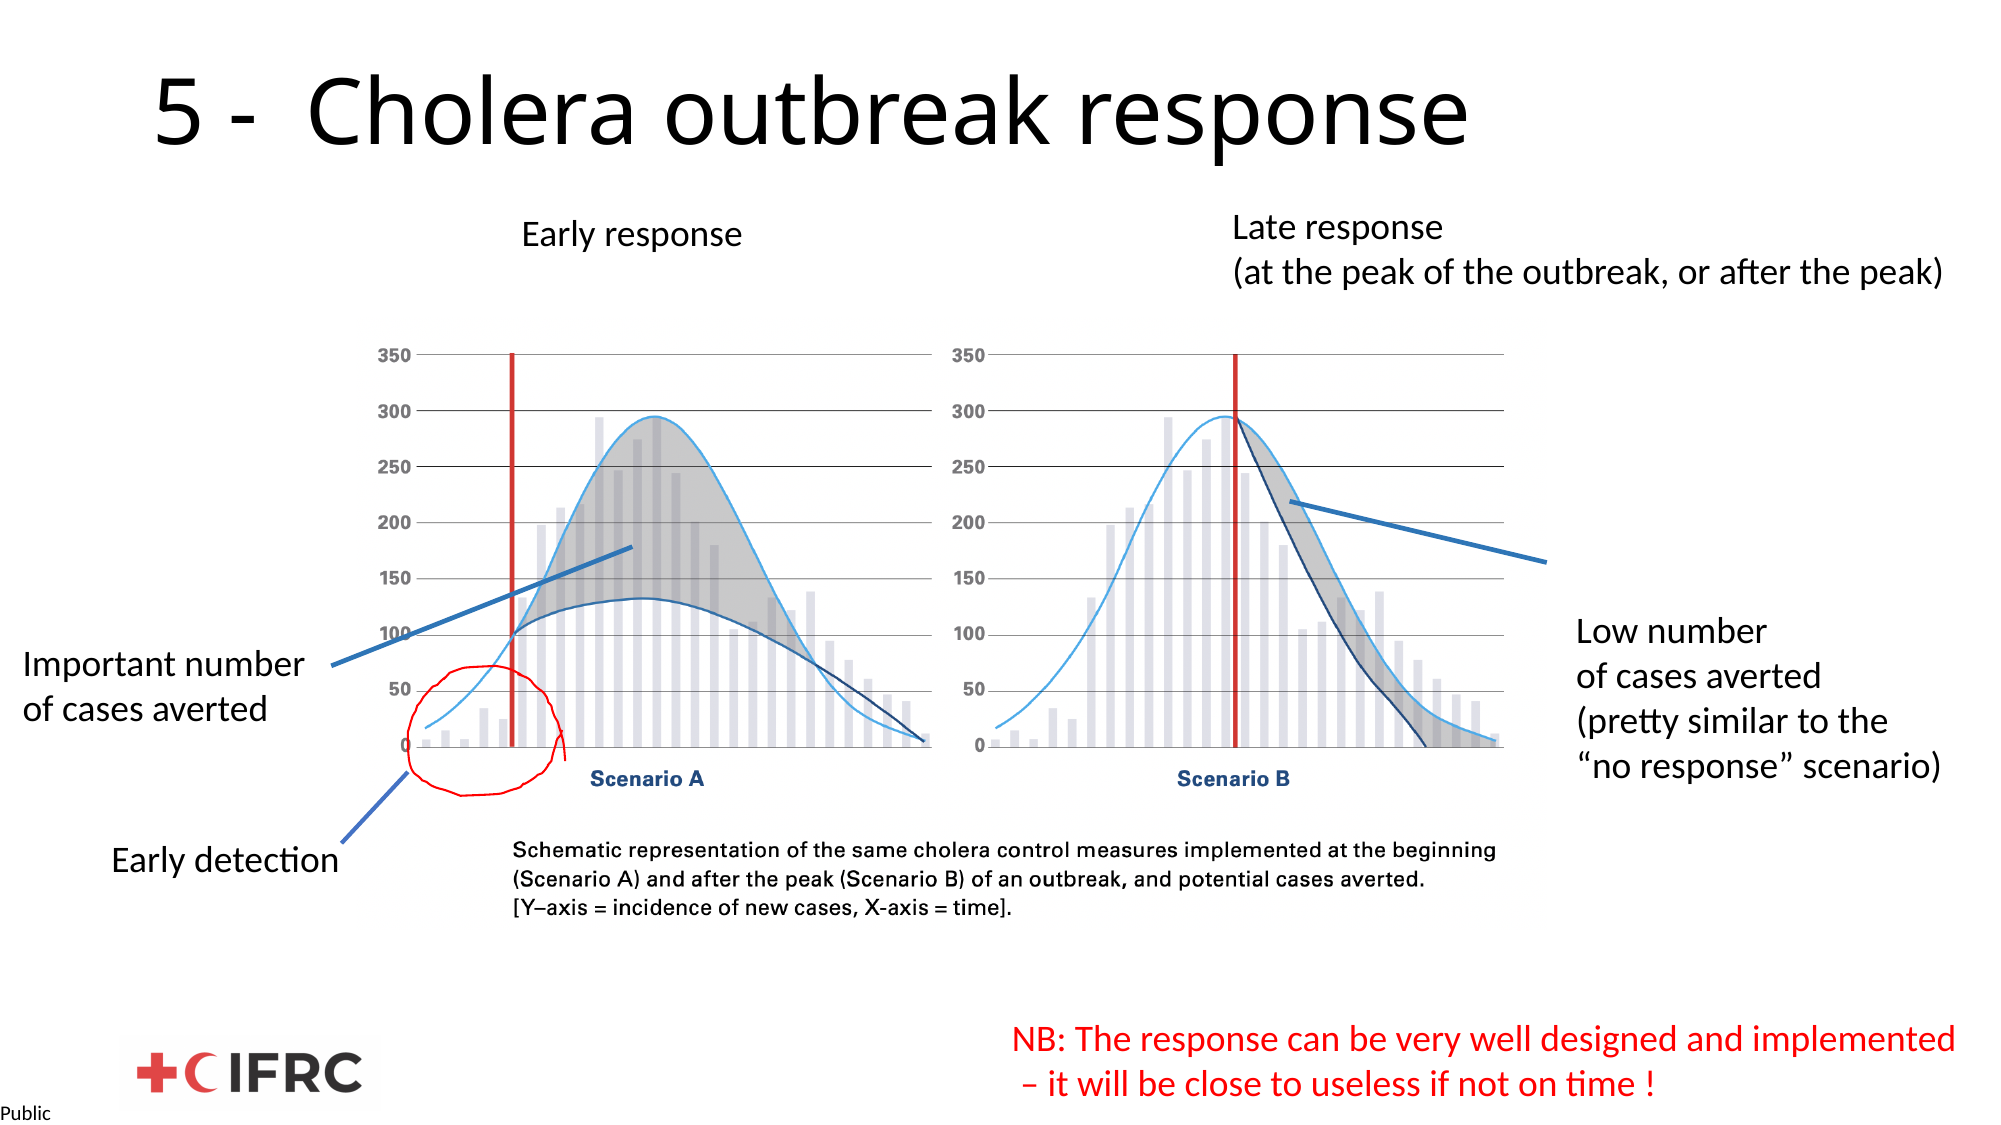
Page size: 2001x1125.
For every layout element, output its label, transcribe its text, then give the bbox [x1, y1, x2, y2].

picture [119, 1035, 381, 1111]
text_box NB: The response can be very well designed and implemented – it will be close to useless if not on time ! [997, 1006, 1973, 1112]
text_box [331, 546, 633, 666]
title 5 - Cholera outbreak response [137, 6, 1863, 224]
picture [356, 317, 1547, 930]
text_box Early response [506, 201, 759, 262]
text_box Important number of cases averted [7, 631, 330, 736]
text_box Late response (at the peak of the outbreak, or after the peak) [1217, 194, 1960, 300]
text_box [341, 771, 408, 844]
text_box Early detection [96, 827, 355, 888]
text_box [1289, 501, 1547, 563]
text_box Low number of cases averted (pretty similar to the “no response” scenario) [1561, 598, 1958, 794]
